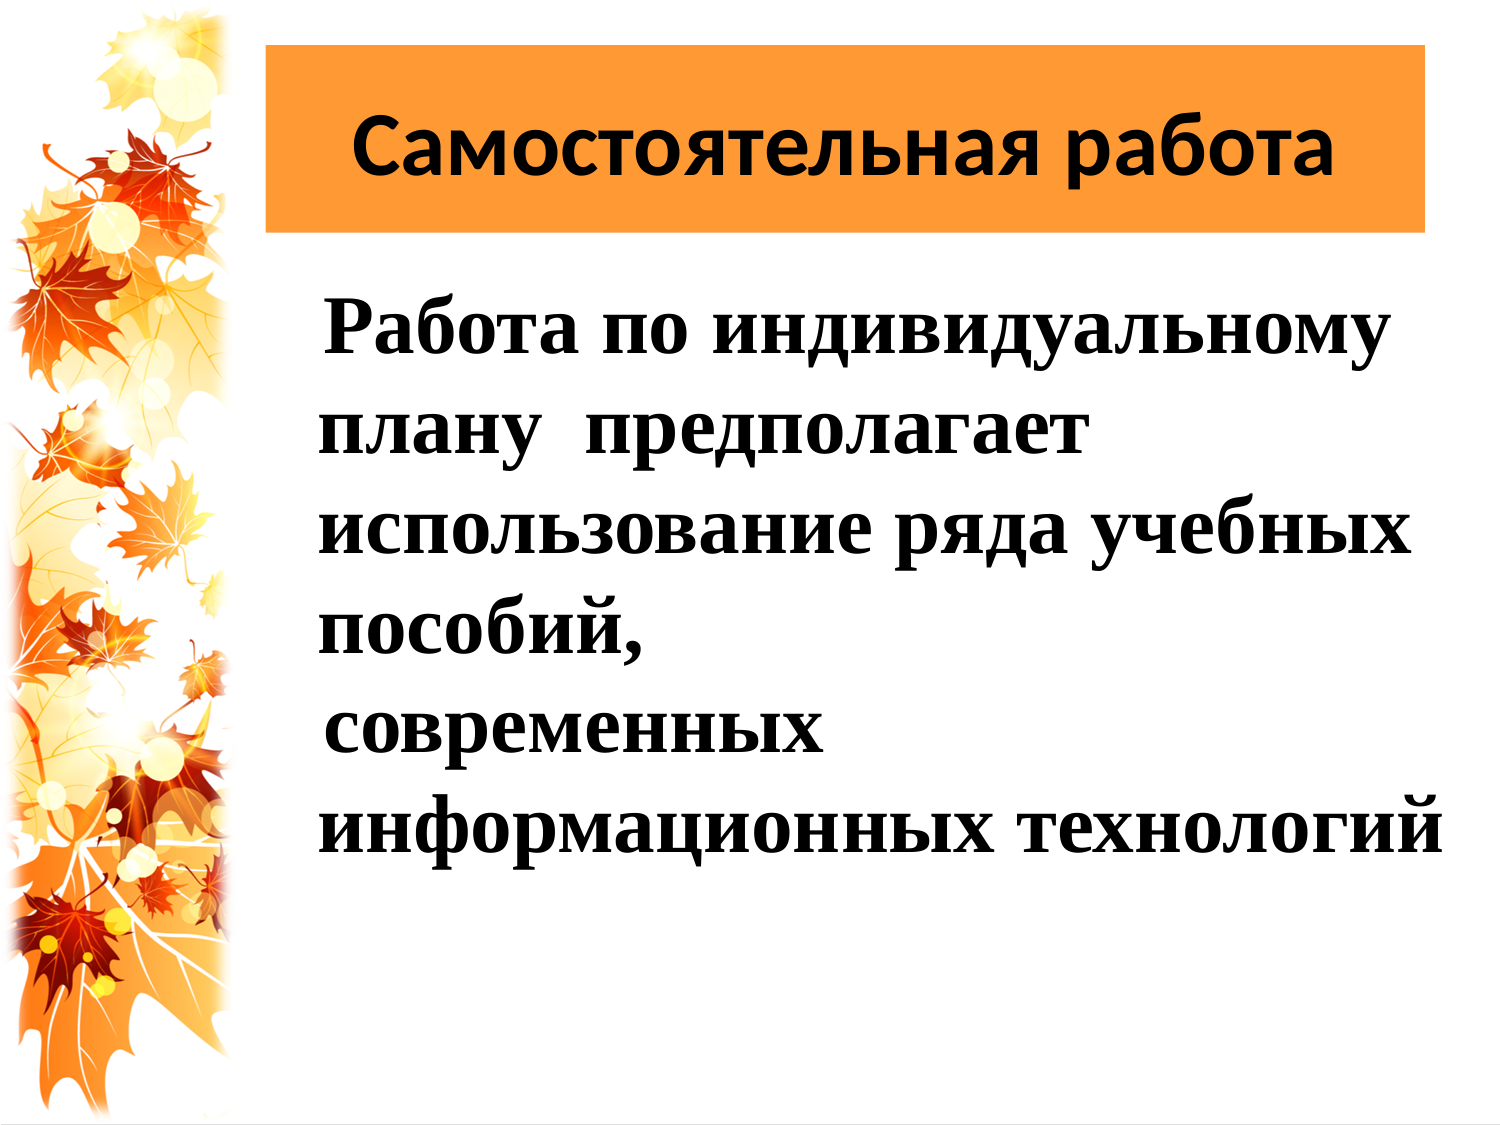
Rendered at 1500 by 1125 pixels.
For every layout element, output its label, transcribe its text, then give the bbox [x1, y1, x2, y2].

title Самостоятельная работа [265, 45, 1425, 233]
list Работа по индивидуальному плану предполагает использование ряда учебных пособий, современных информационных технологий [246, 262, 1500, 1005]
picture [0, 0, 1500, 1125]
